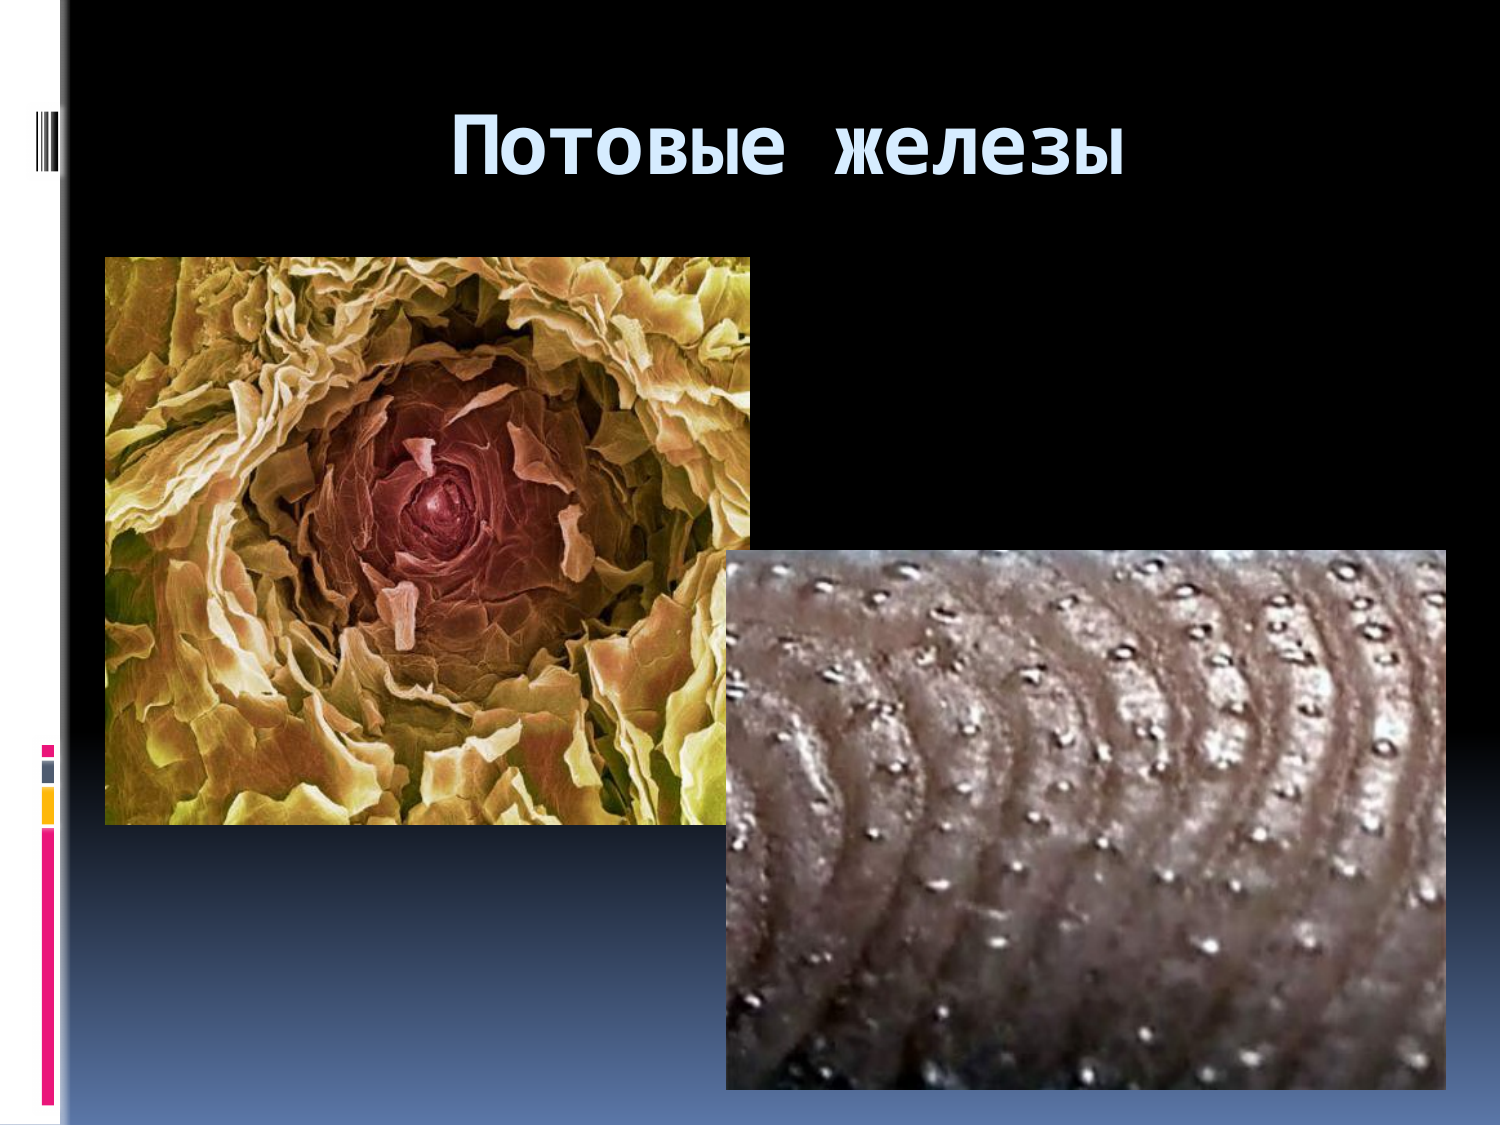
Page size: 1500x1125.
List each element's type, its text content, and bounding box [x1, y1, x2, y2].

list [104, 257, 751, 826]
title Потовые железы [150, 83, 1425, 234]
picture [726, 550, 1446, 1091]
